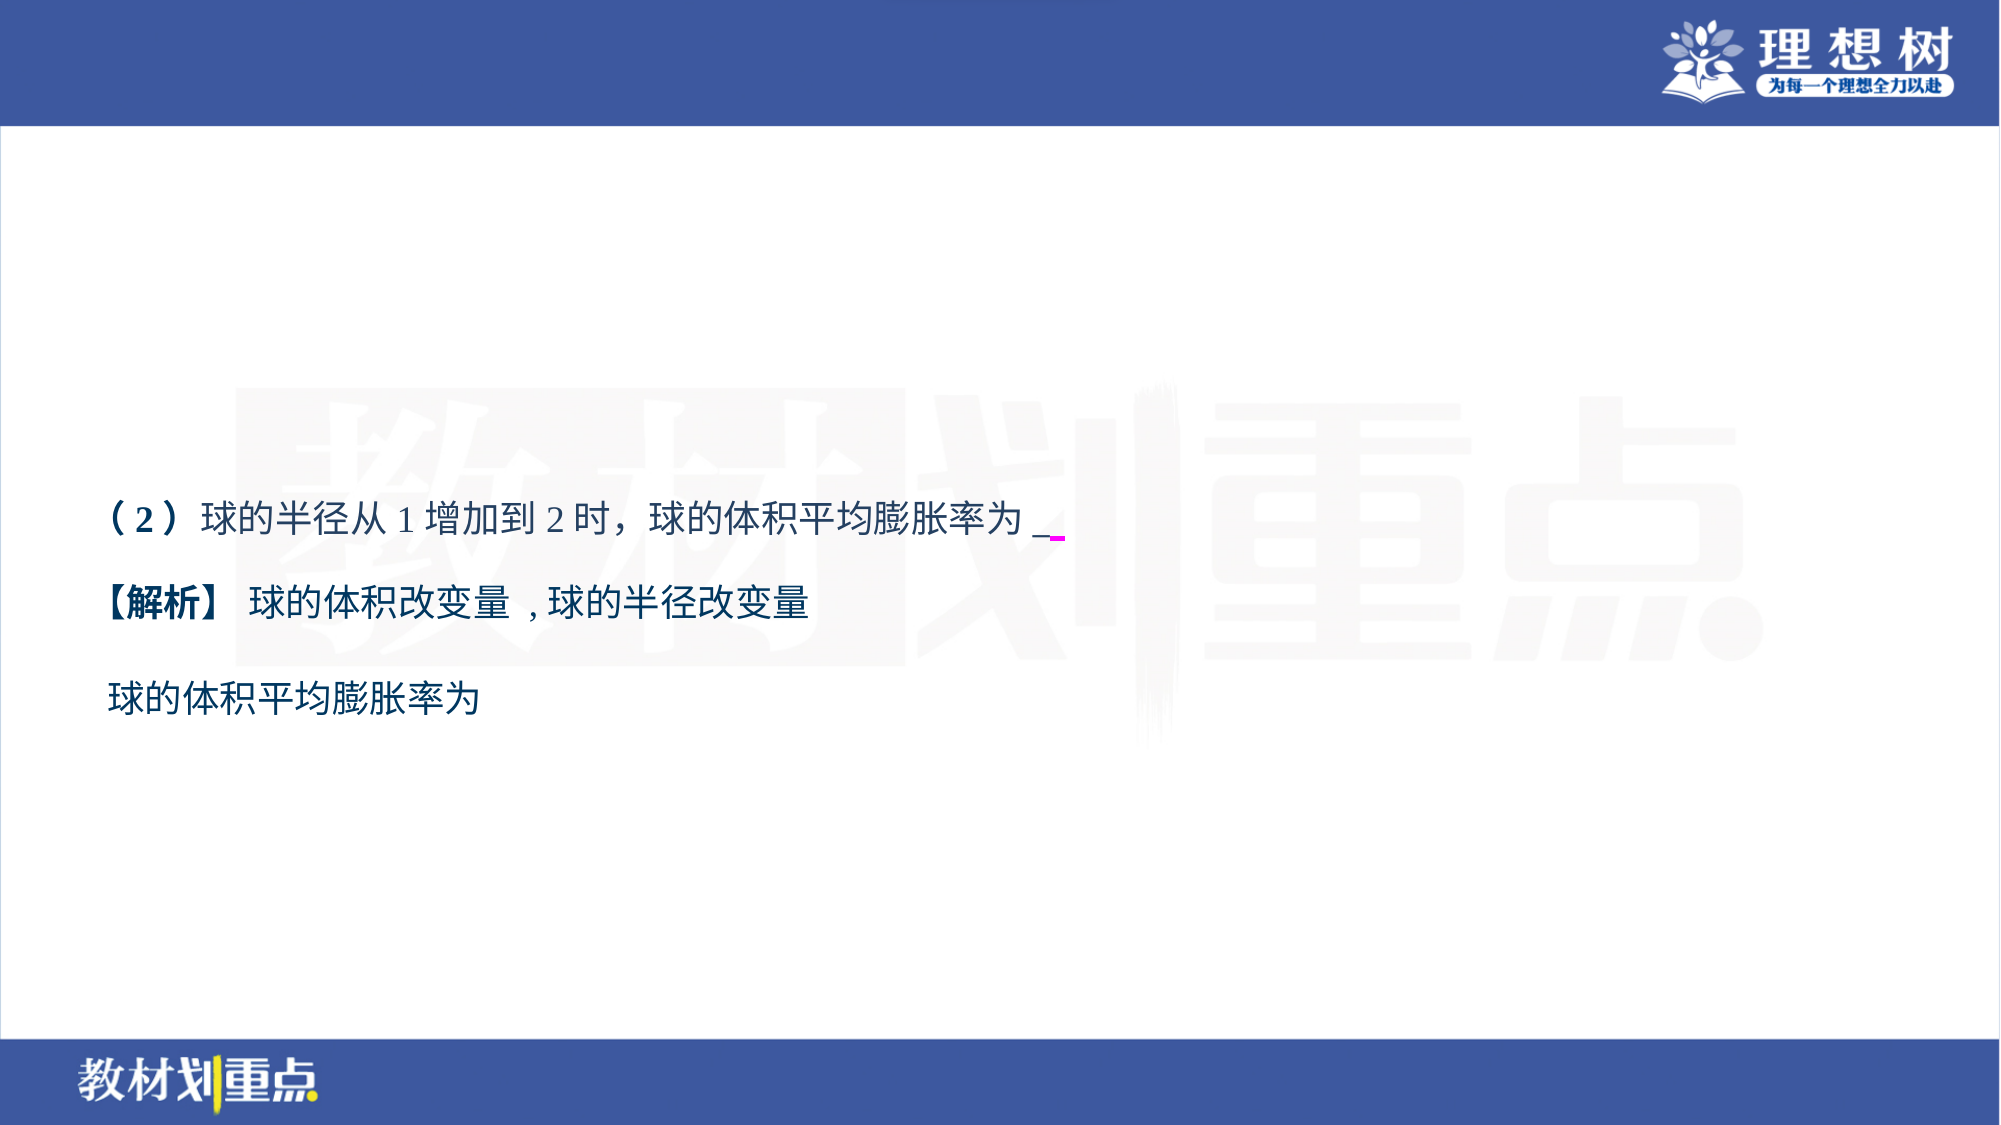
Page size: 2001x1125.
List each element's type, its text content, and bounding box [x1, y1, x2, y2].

picture [0, 0, 2000, 1125]
text_box （2）球的半径从1增加到2时，球的体积平均膨胀率为_ ____. [88, 443, 1911, 529]
